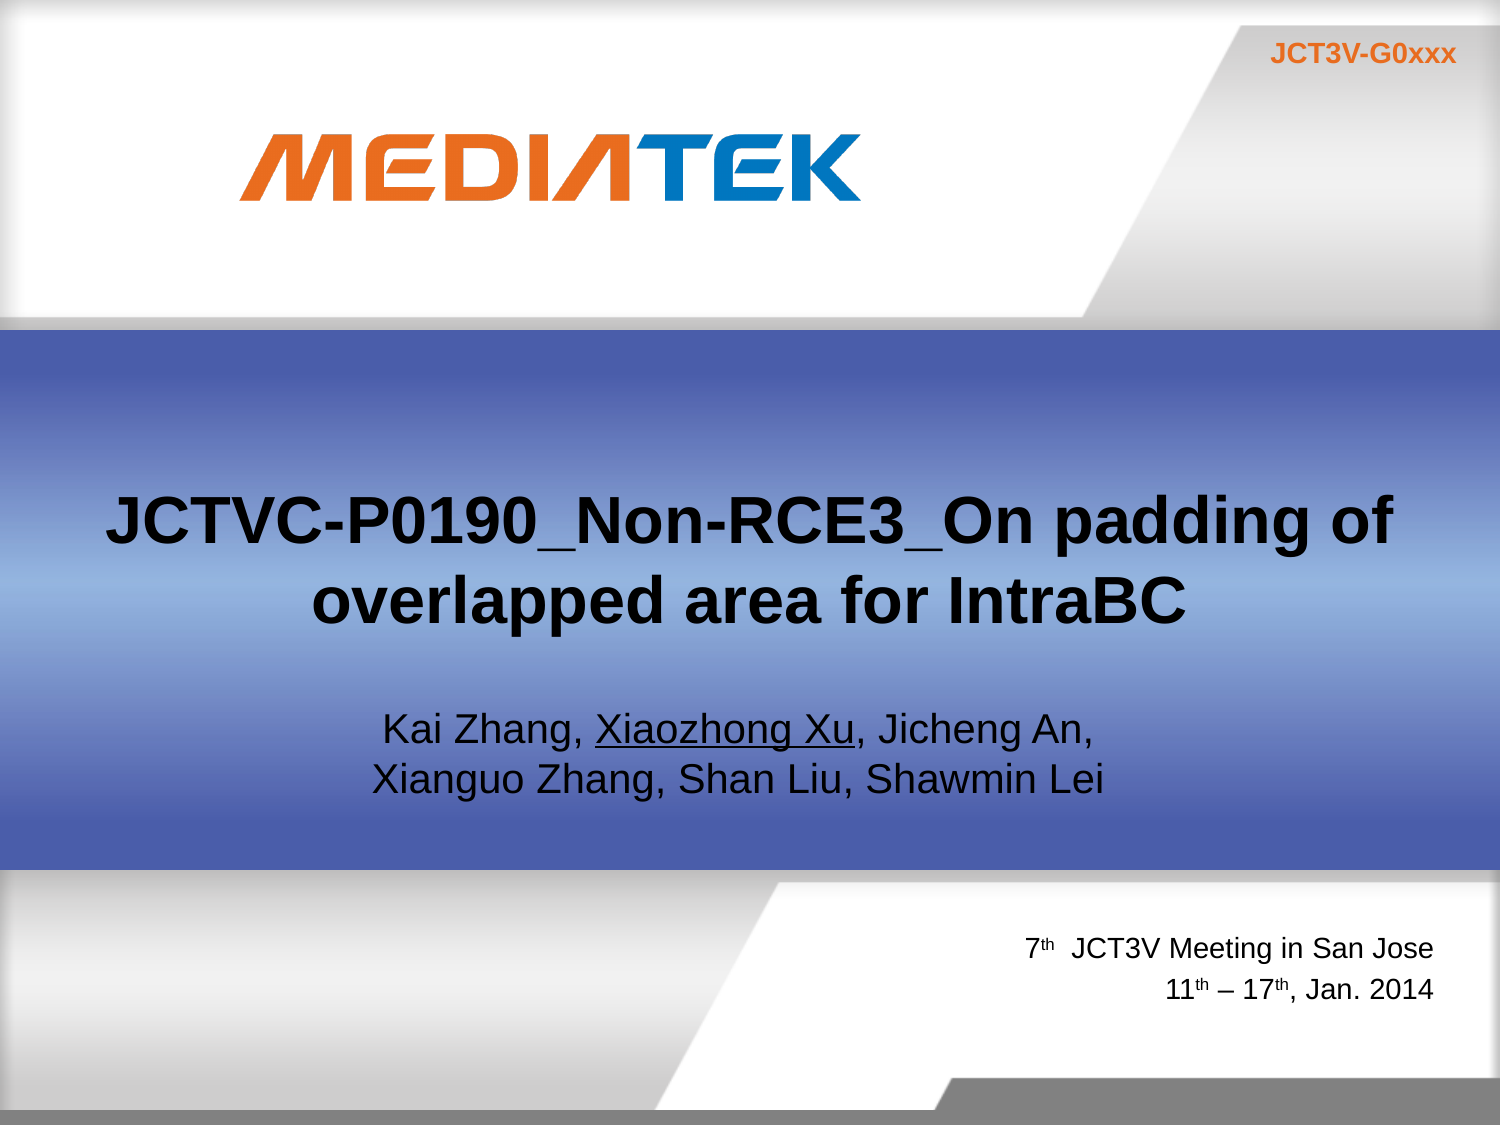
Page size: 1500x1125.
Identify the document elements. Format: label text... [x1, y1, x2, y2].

text_box Kai Zhang, Xiaozhong Xu, Jicheng An, Xianguo Zhang, Shan Liu, Shawmin Lei [312, 694, 1164, 860]
title JCTVC-P0190_Non-RCE3_On padding of overlapped area for IntraBC [50, 438, 1450, 676]
picture [0, 0, 1500, 1125]
